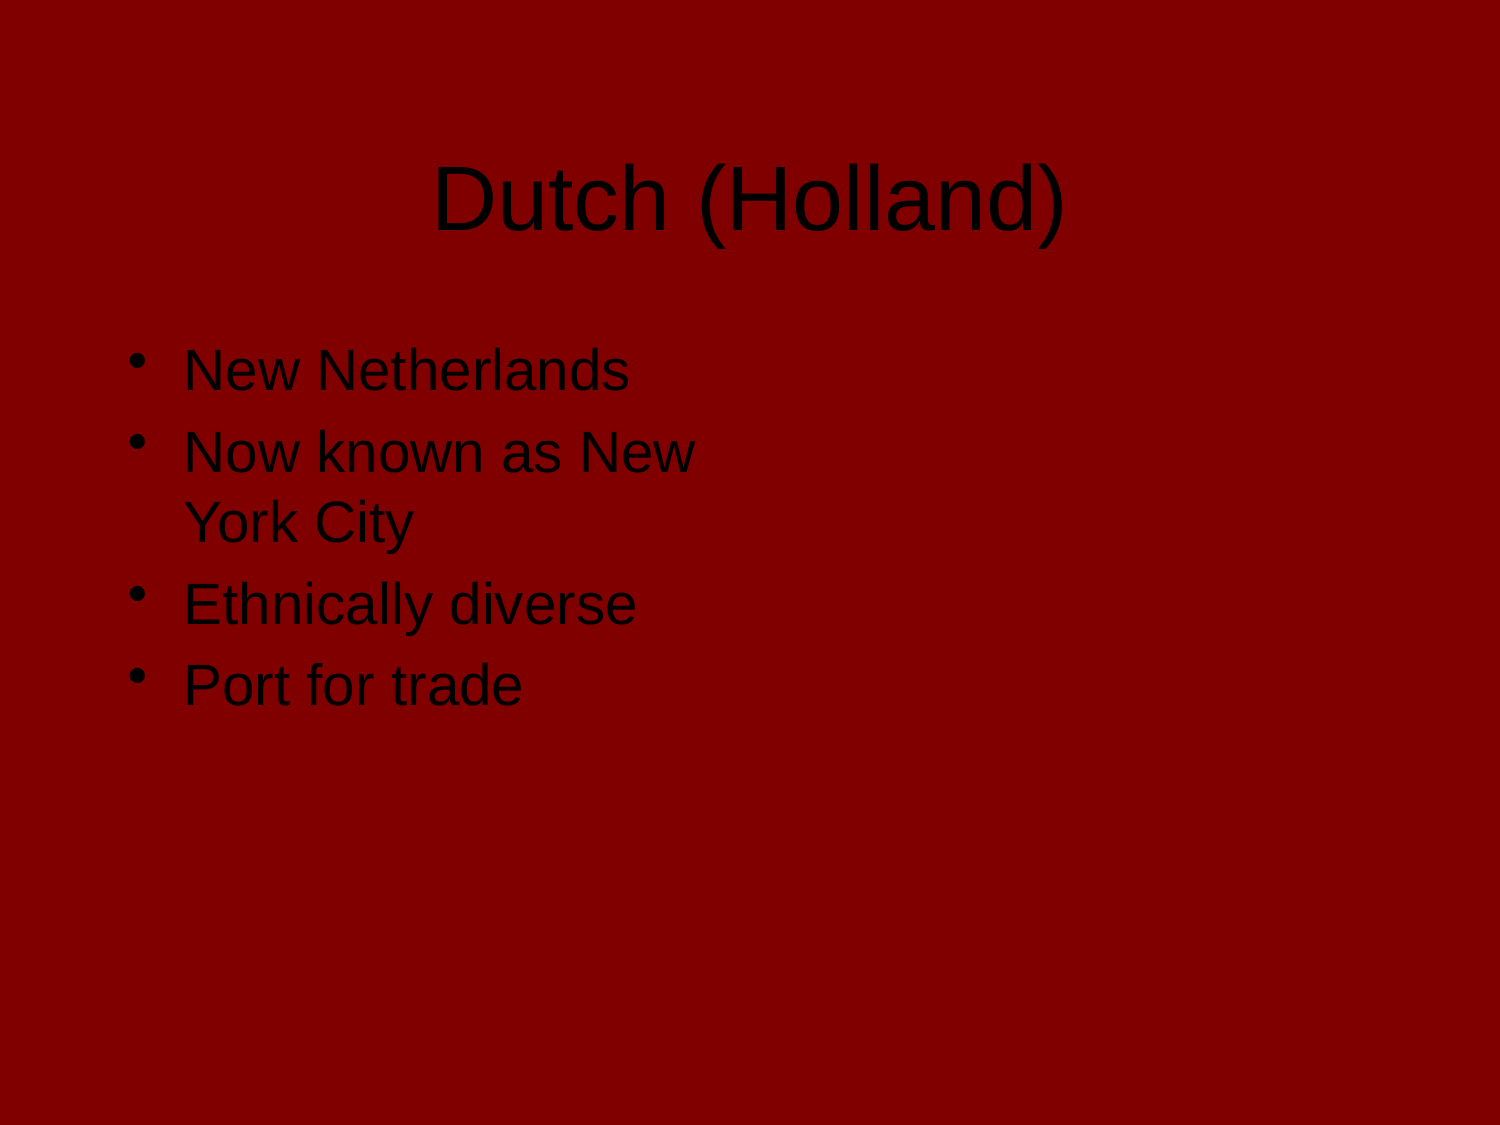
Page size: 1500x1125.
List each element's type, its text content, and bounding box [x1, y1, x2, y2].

list New Netherlands Now known as New York City Ethnically diverse Port for trade [112, 324, 738, 1001]
title Dutch (Holland) [112, 99, 1388, 288]
